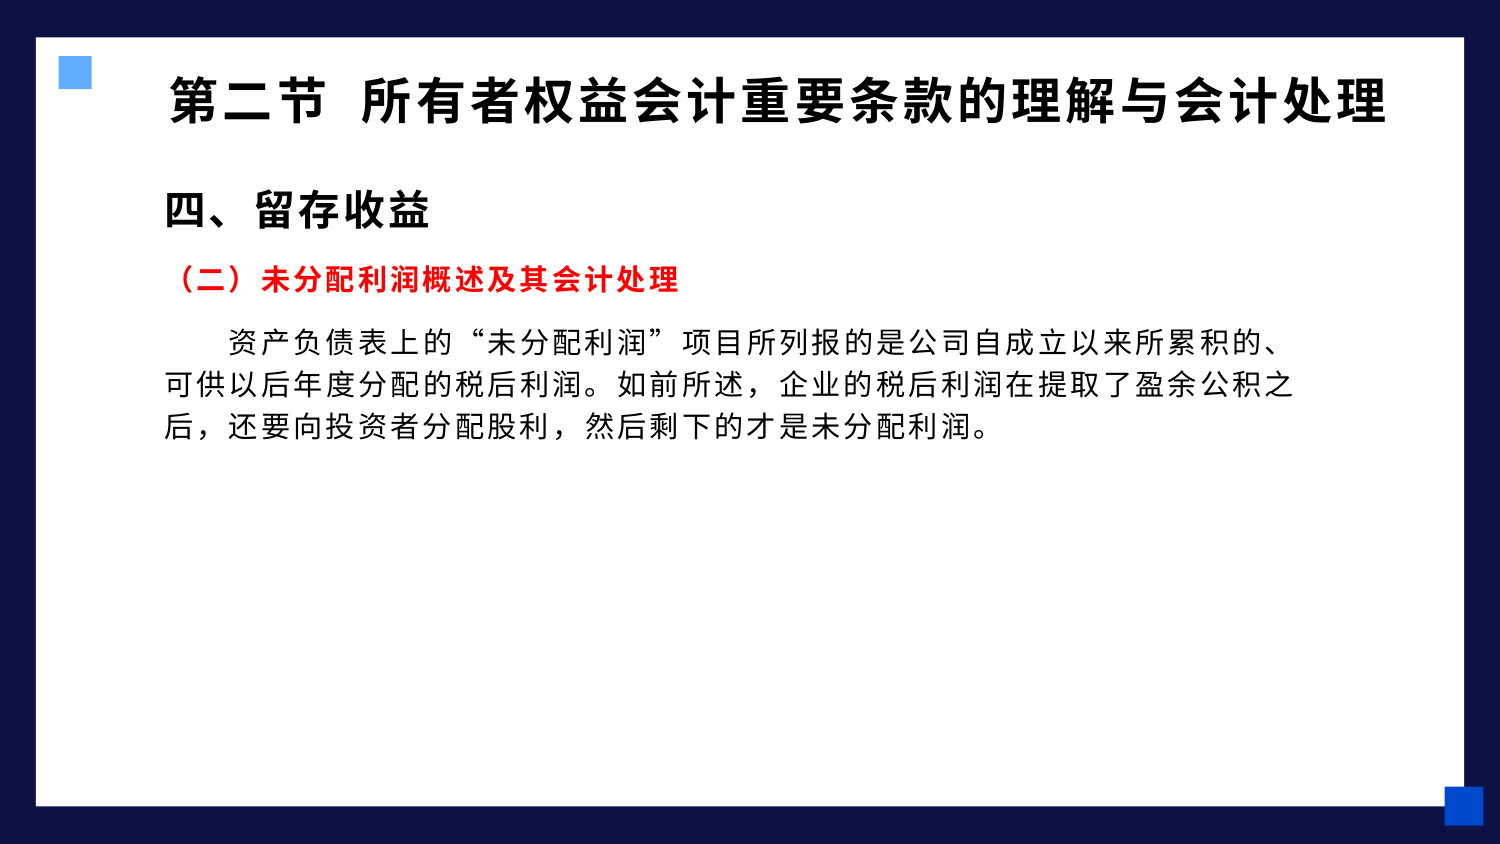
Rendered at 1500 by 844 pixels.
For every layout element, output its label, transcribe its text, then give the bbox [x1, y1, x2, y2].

title 第二节 所有者权益会计重要条款的理解与会计处理 [141, 48, 1411, 139]
list 四、留存收益 （二）未分配利润概述及其会计处理 资产负债表上的“未分配利润”项目所列报的是公司自成立以来所累积的、可供以后年度分配的税后利润。如前所述，企业的税后利润在提取了盈余公积之后，还要向投资者分配股利，然后剩下的才是未分配利润。 [147, 173, 1333, 598]
